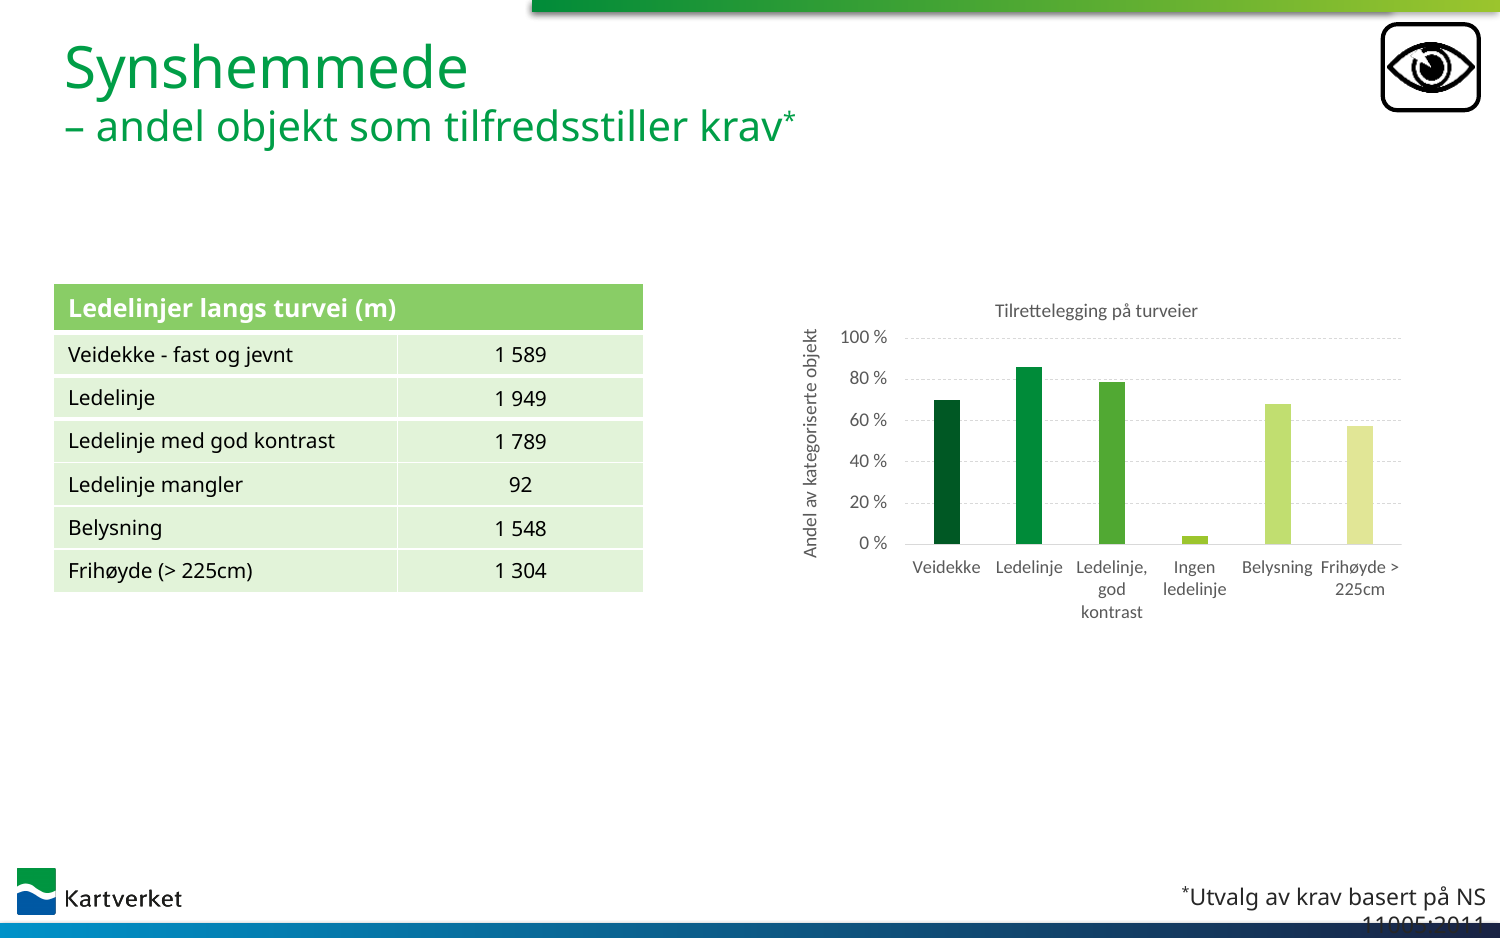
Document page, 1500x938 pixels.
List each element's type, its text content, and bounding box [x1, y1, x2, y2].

text_box Synshemmede – andel objekt som tilfredsstiller krav* [49, 24, 1431, 158]
table_cell 1 304 [398, 550, 643, 592]
text_box *Utvalg av krav basert på NS 11005:2011 [1068, 873, 1500, 938]
table_header Ledelinjer langs turvei (m) [54, 284, 643, 330]
table_cell Ledelinje med god kontrast [54, 421, 397, 462]
table_cell Veidekke - fast og jevnt [54, 335, 397, 374]
table_cell 92 [398, 463, 643, 505]
table_cell 1 589 [398, 335, 643, 374]
picture [791, 291, 1402, 630]
table_cell 1 949 [398, 378, 643, 417]
table_cell Ledelinje [54, 378, 397, 417]
table_cell 1 789 [398, 421, 643, 462]
table_cell Belysning [54, 507, 397, 548]
table_cell Frihøyde (> 225cm) [54, 550, 397, 592]
table_cell Ledelinje mangler [54, 463, 397, 505]
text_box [1382, 24, 1480, 111]
table_cell 1 548 [398, 507, 643, 548]
